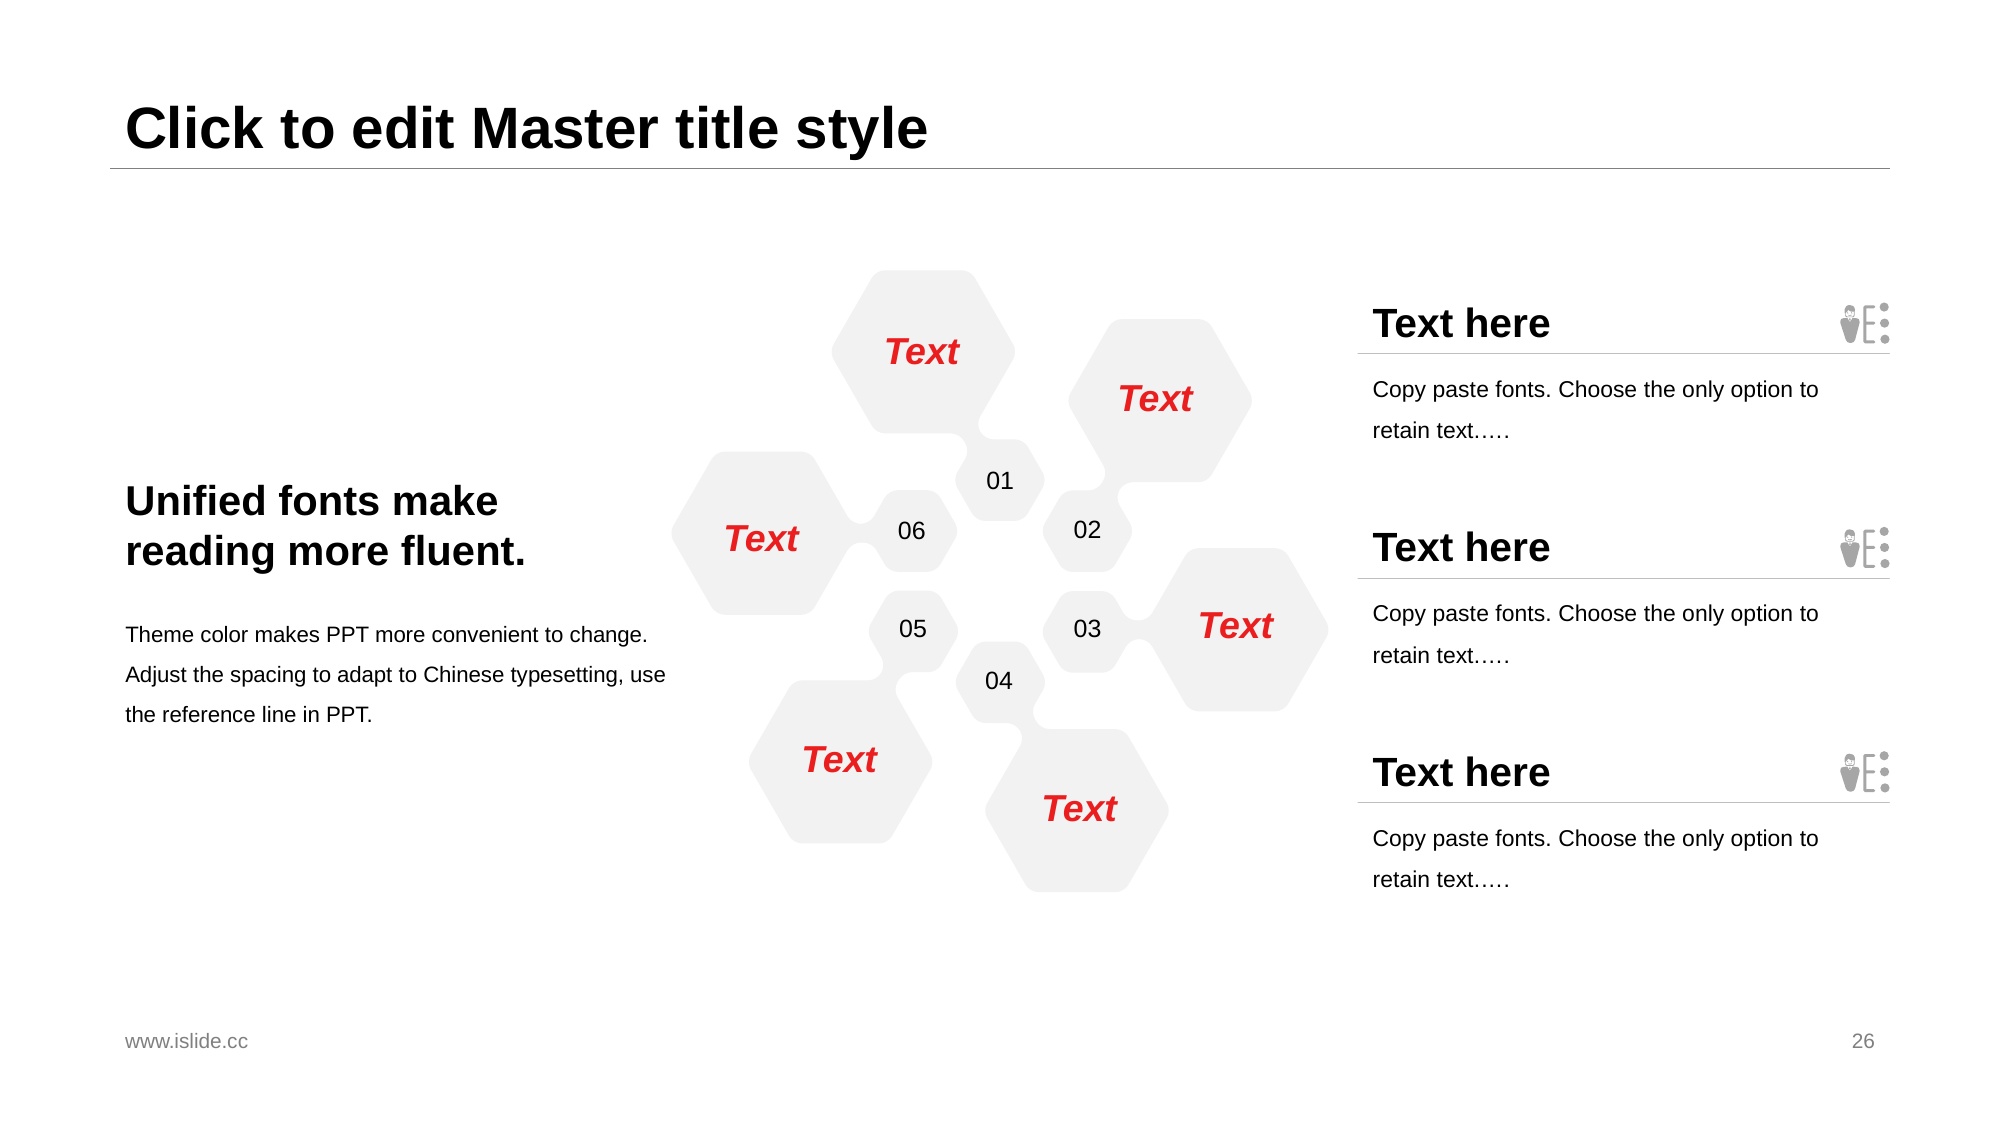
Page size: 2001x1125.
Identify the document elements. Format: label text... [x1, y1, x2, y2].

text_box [110, 270, 1890, 905]
slide_number 26 [1412, 1023, 1890, 1058]
footer www.islide.cc [109, 1023, 790, 1058]
title Click to edit Master title style [109, 0, 1890, 169]
